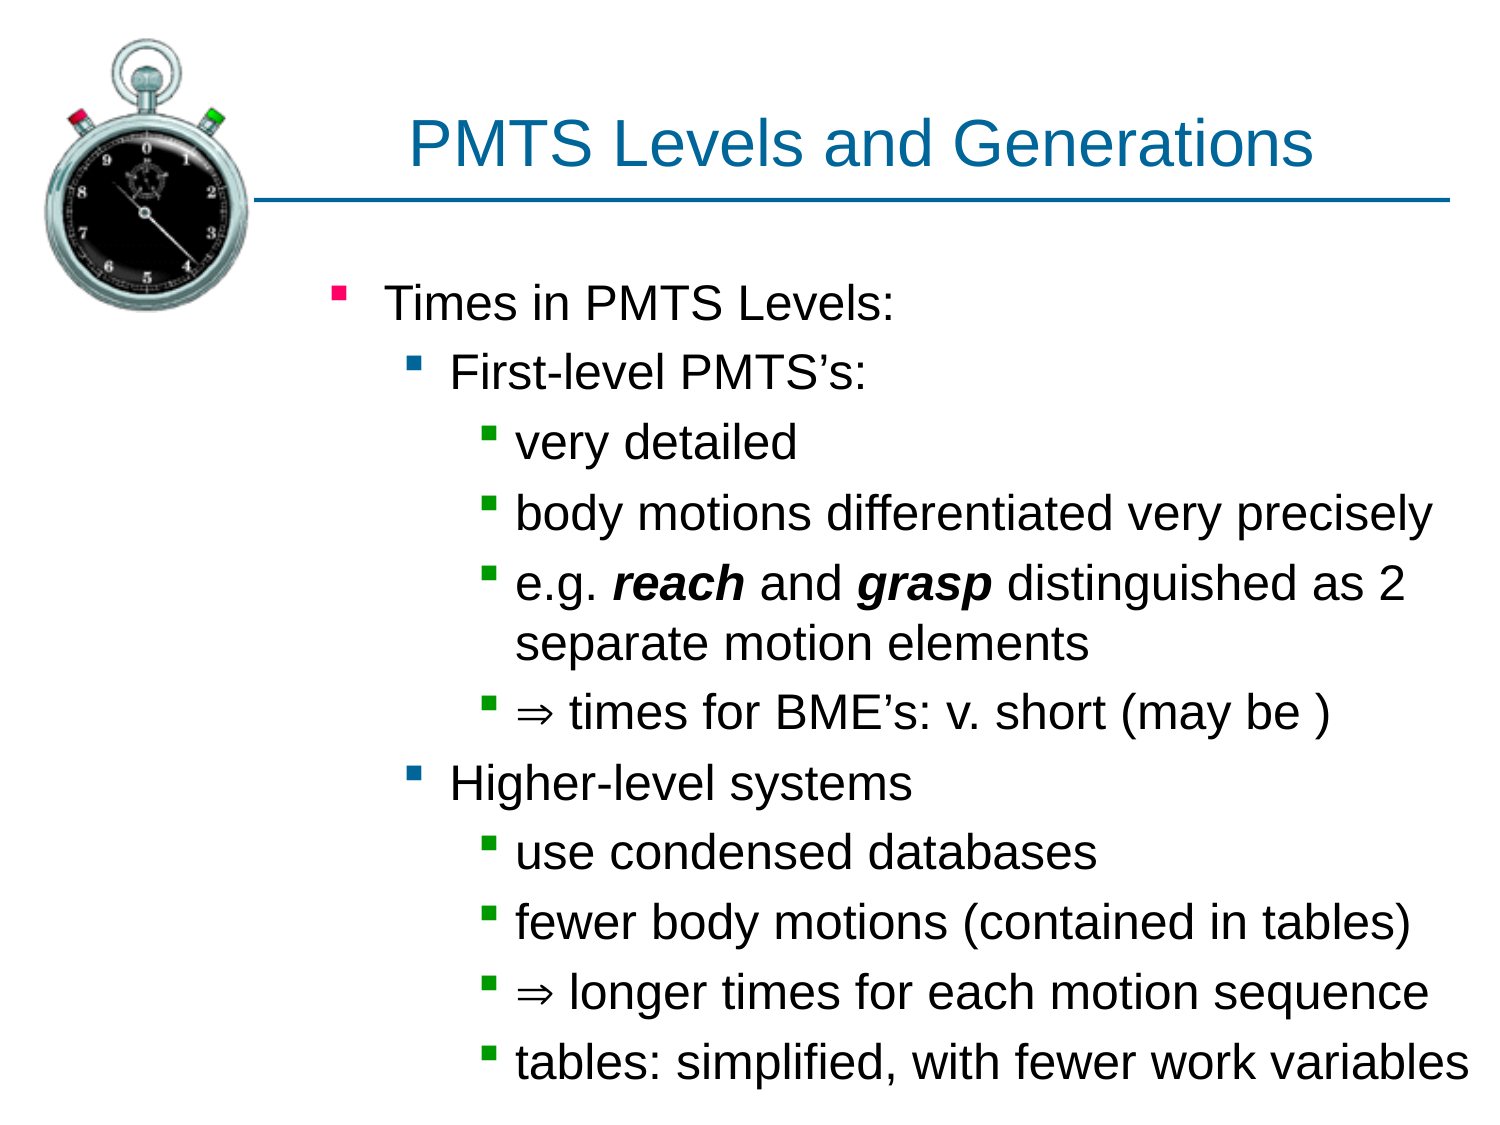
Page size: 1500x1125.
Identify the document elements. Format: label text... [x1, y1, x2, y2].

picture [37, 37, 254, 313]
title PMTS Levels and Generations [275, 37, 1450, 188]
